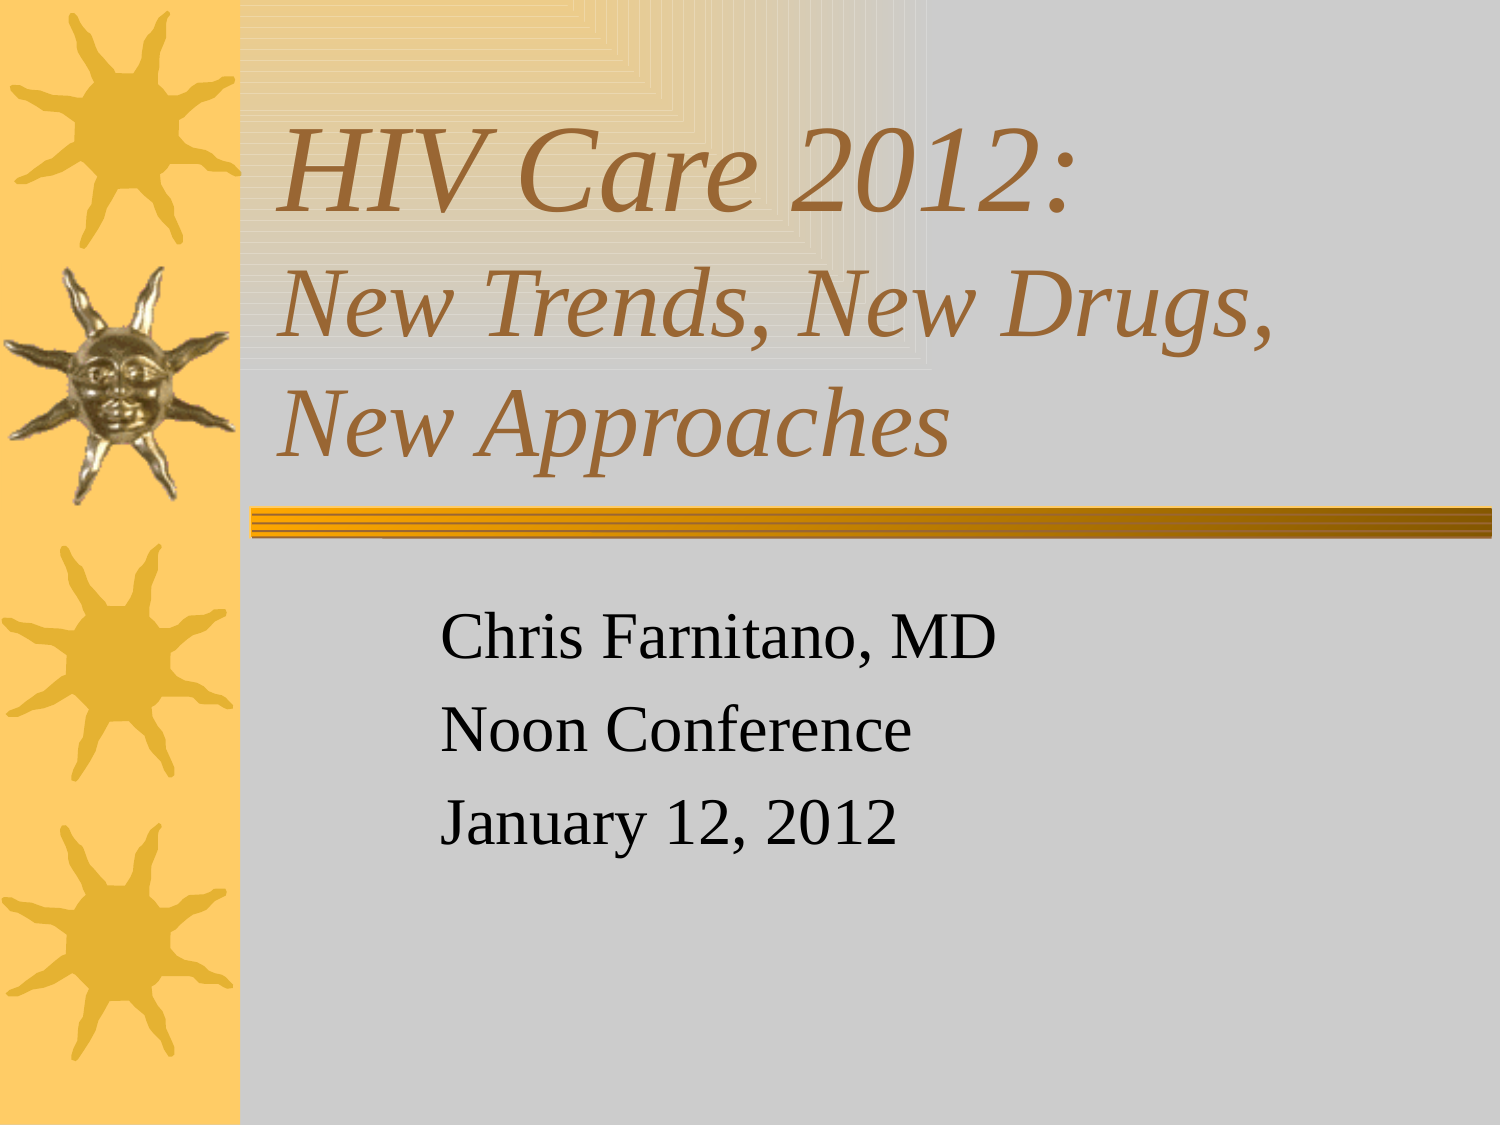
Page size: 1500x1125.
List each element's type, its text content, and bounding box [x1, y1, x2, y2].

picture [0, 263, 240, 510]
subtitle Chris Farnitano, MD Noon Conference January 12, 2012 [424, 583, 1476, 872]
title HIV Care 2012: New Trends, New Drugs, New Approaches [262, 187, 1476, 376]
